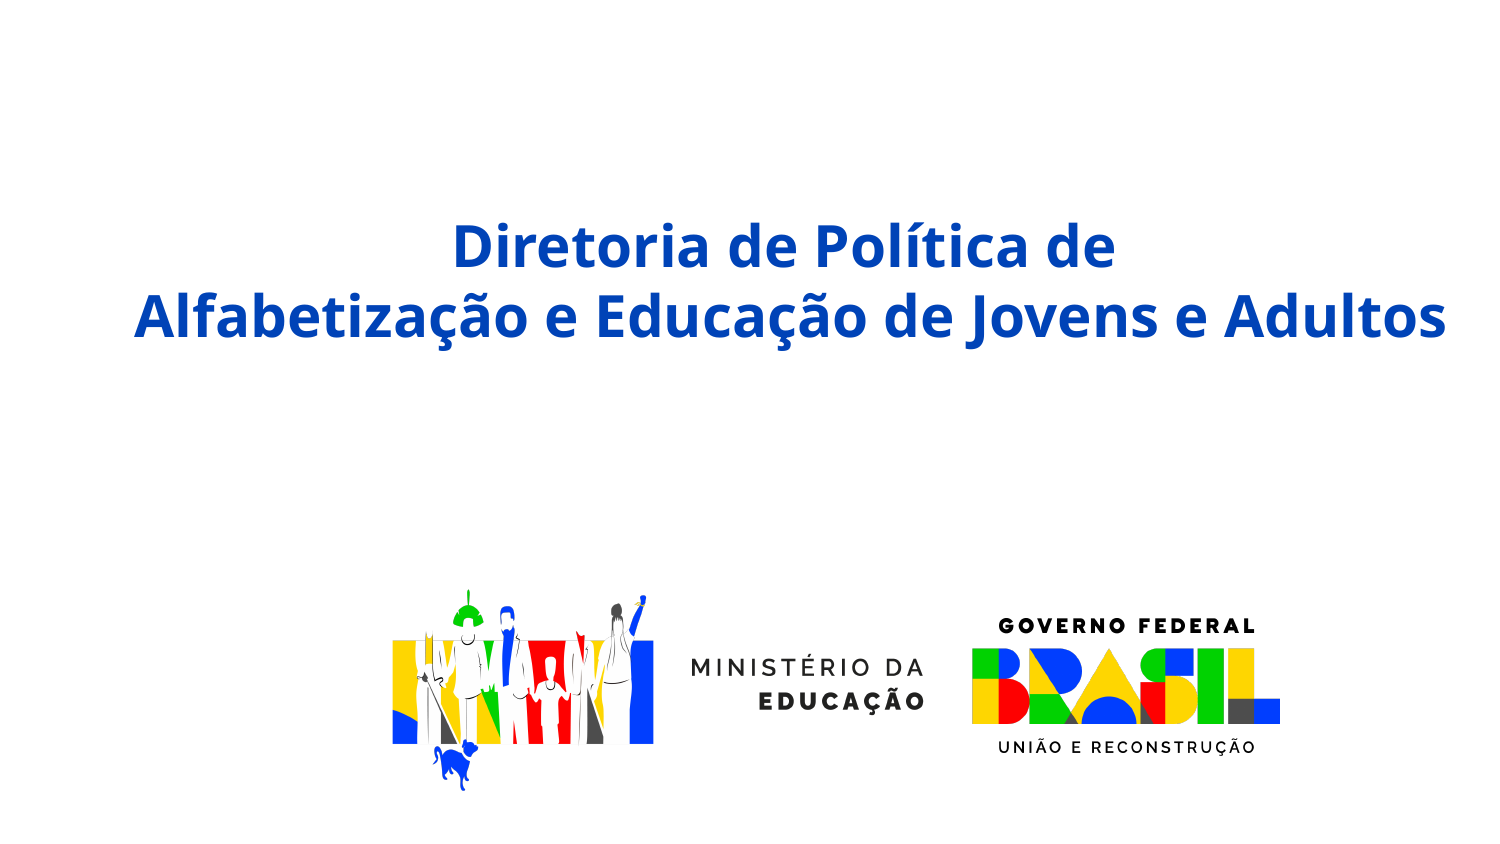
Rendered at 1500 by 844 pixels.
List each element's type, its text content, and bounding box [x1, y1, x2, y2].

picture [392, 582, 654, 799]
picture [692, 618, 1280, 756]
text_box Diretoria de Política de Alfabetização e Educação de Jovens e Adultos [112, 194, 1471, 470]
